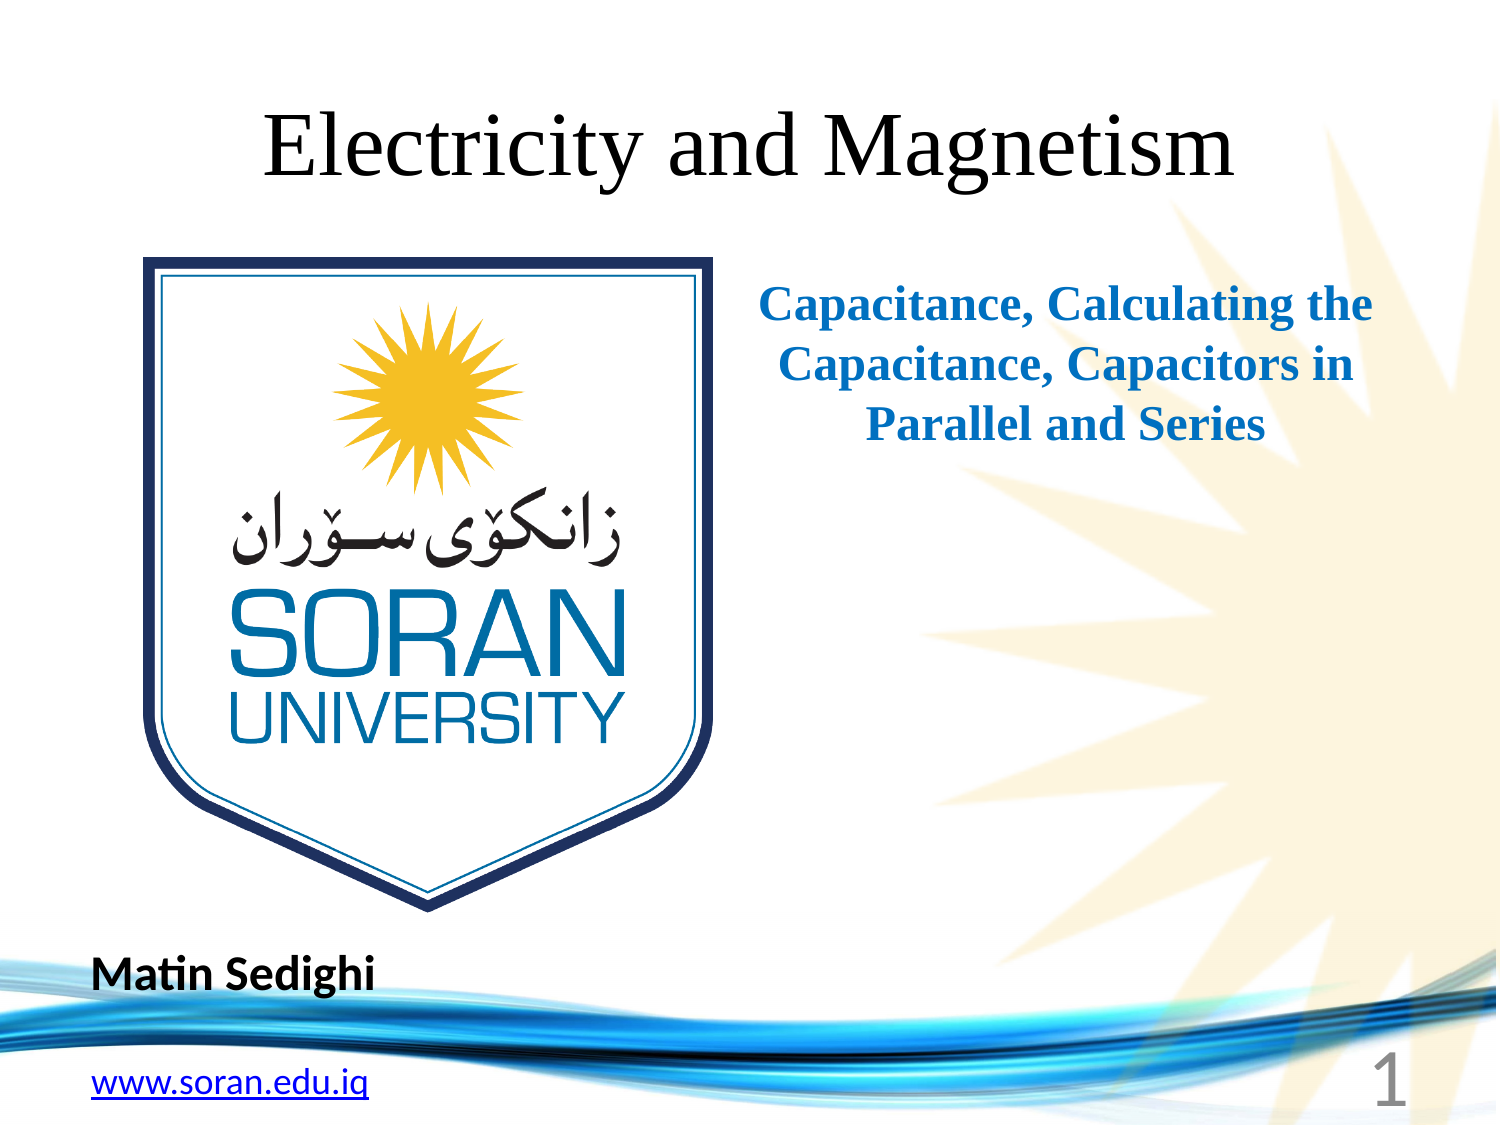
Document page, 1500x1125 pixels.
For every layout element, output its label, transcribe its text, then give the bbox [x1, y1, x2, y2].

picture [0, 99, 1500, 1125]
slide_number 1 [1074, 1042, 1425, 1103]
picture [143, 257, 713, 912]
list Capacitance, Calculating the Capacitance, Capacitors in Parallel and Series [731, 262, 1400, 458]
title Electricity and Magnetism [75, 45, 1425, 233]
list Matin Sedighi [75, 912, 738, 1008]
